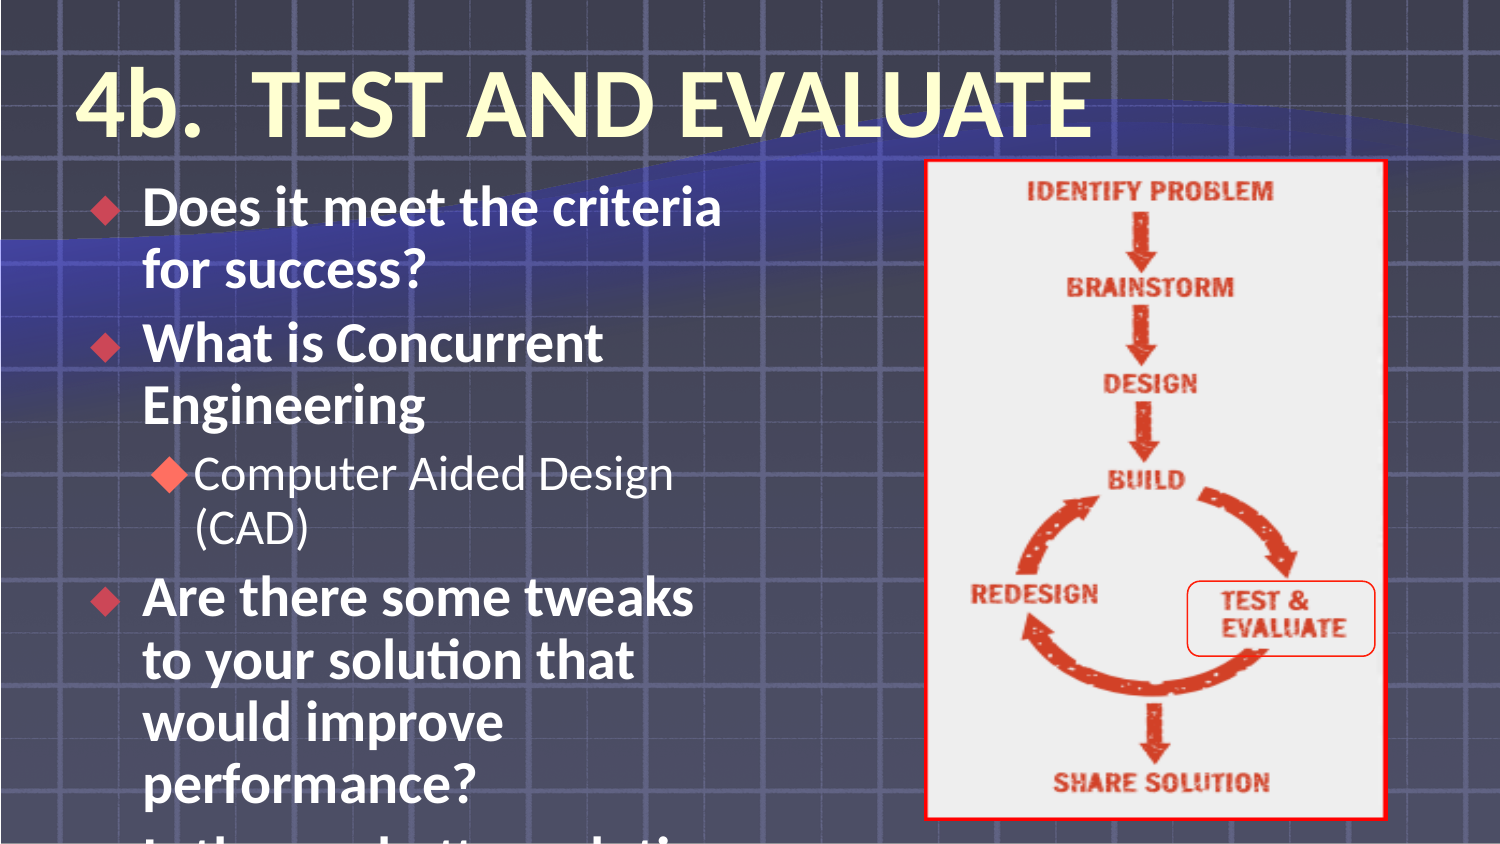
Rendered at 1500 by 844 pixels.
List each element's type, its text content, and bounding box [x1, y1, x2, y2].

picture [0, 0, 1500, 844]
list Does it meet the criteria for success? What is Concurrent Engineering Computer Aided Design (CAD) Are there some tweaks to your solution that would improve performance? Is there a better solution altogether? [75, 168, 750, 775]
title 4b. TEST AND EVALUATE [75, 65, 1425, 160]
